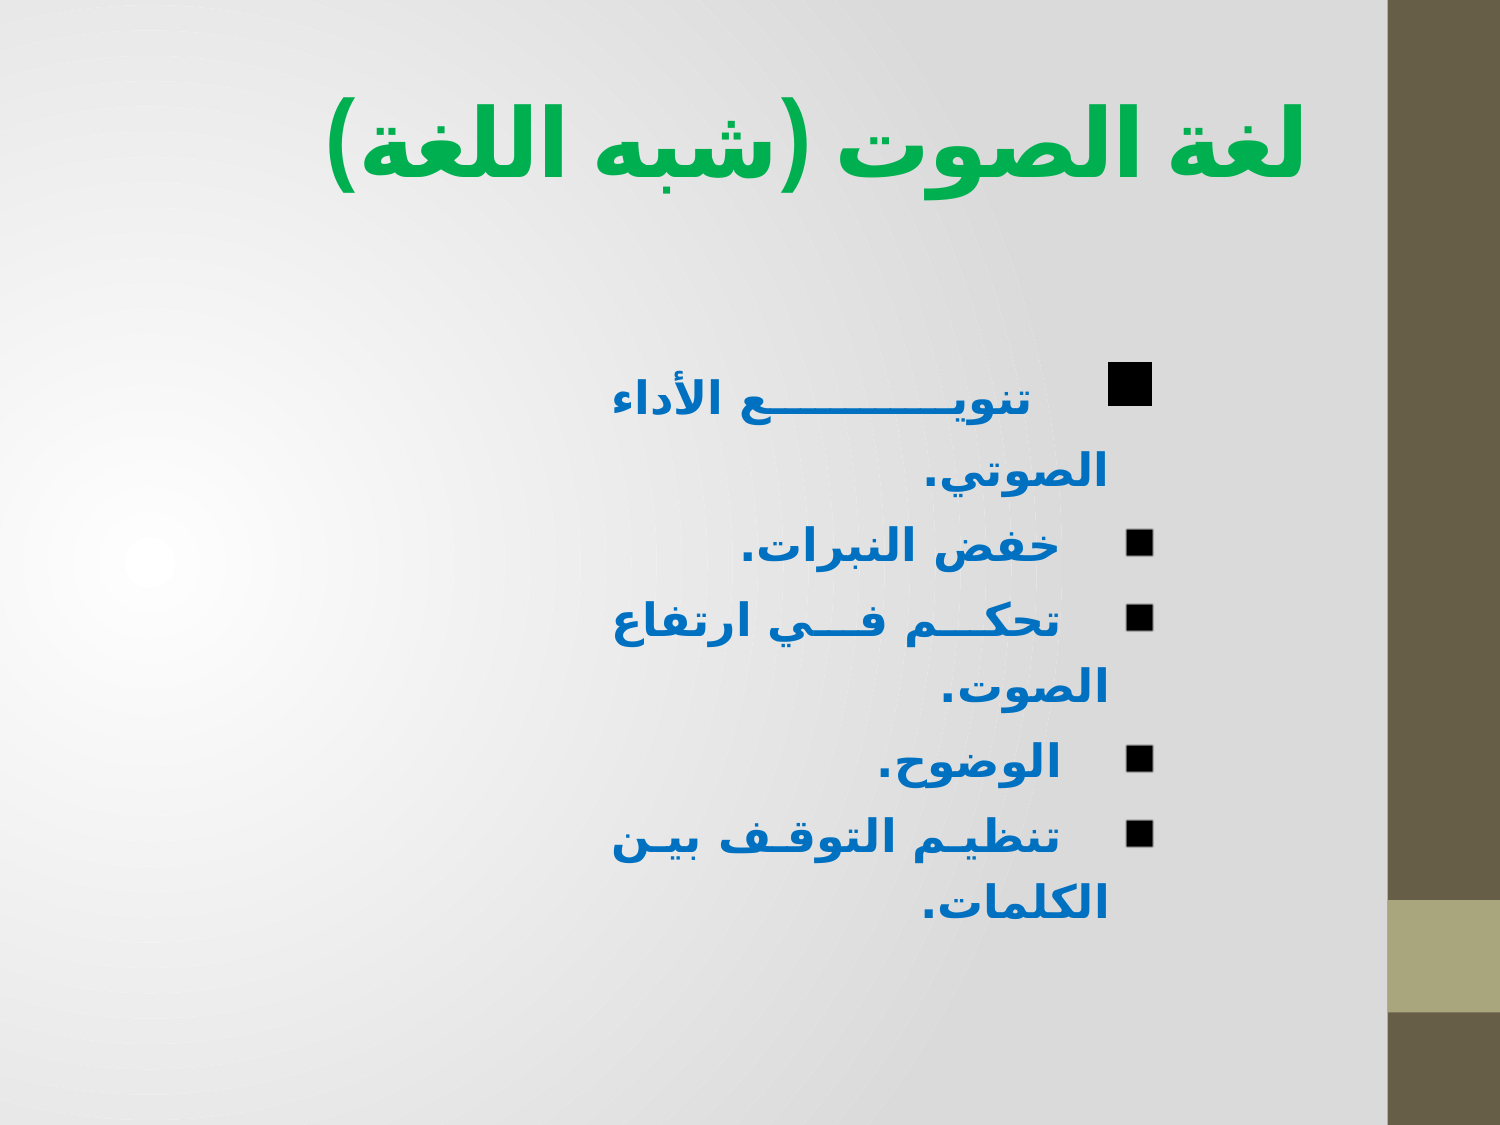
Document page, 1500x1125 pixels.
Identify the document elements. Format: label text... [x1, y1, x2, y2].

picture [1124, 527, 1157, 560]
picture [1124, 602, 1157, 635]
picture [1104, 358, 1157, 411]
text_box تنويع الأداء الصوتي. خفض النبرات. تحكم في ارتفاع الصوت. الوضوح. تنظيم التوقف بين الكلمات. [596, 314, 1247, 915]
title لغة الصوت (شبه اللغة) [75, 45, 1325, 233]
picture [1124, 743, 1157, 776]
picture [1124, 818, 1157, 851]
